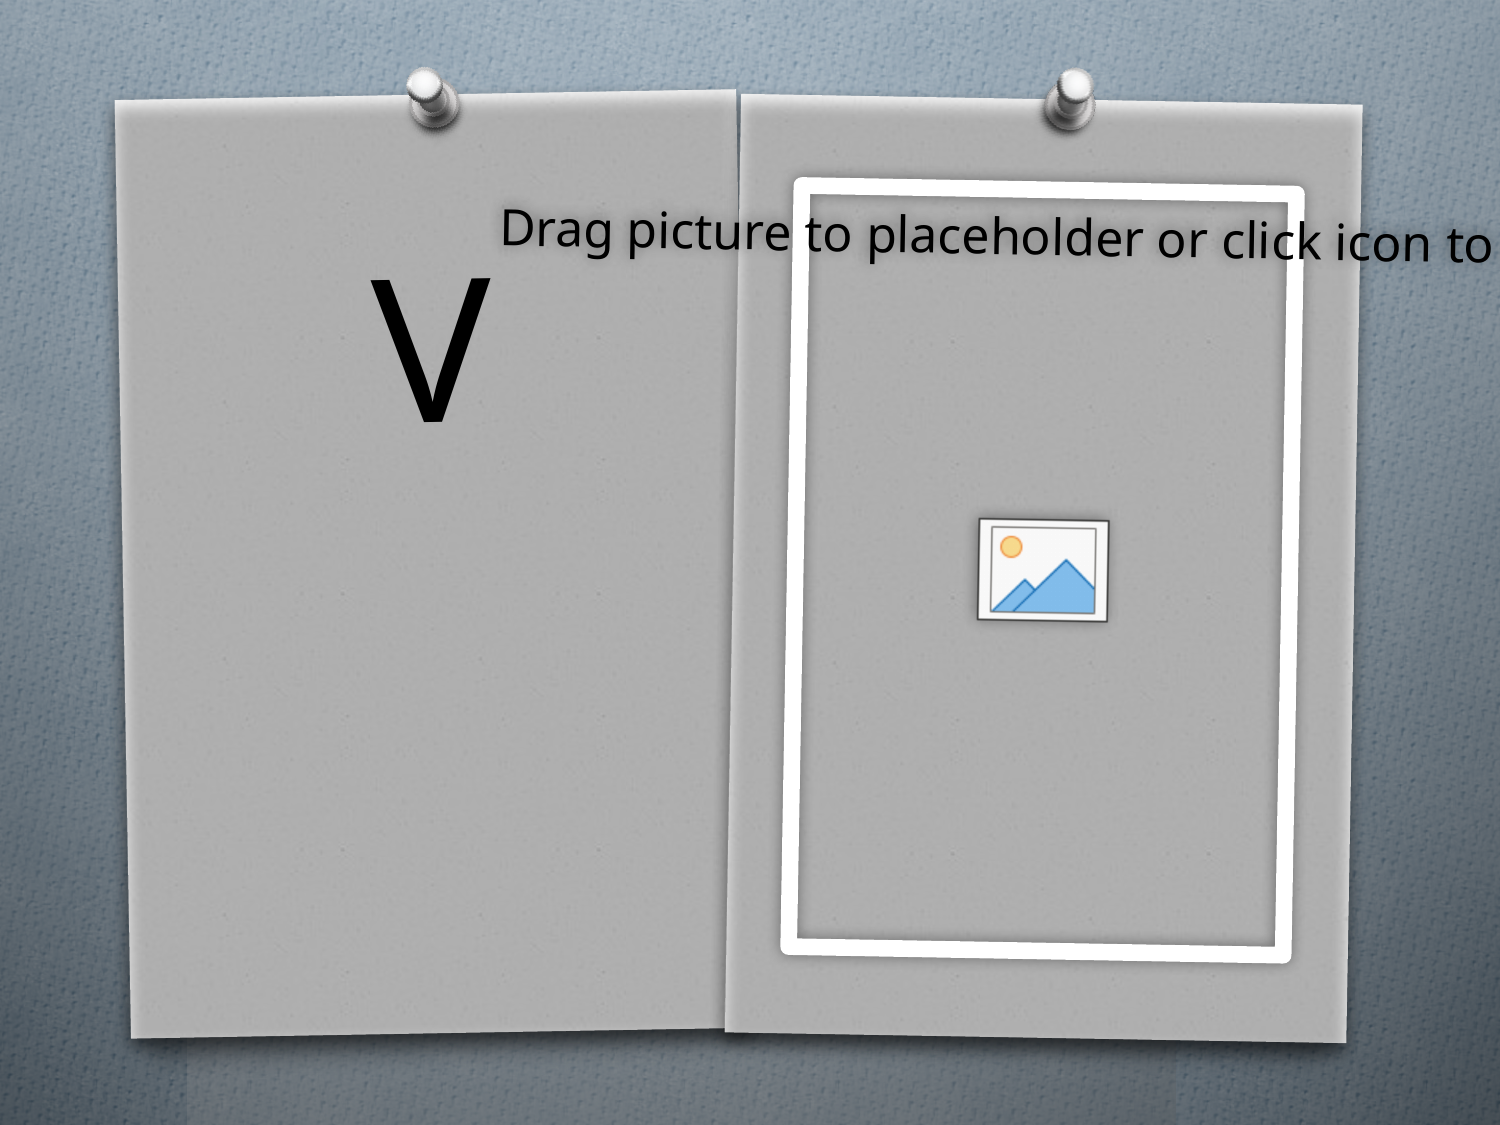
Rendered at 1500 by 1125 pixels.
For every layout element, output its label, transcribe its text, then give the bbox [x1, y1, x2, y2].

picture [803, 197, 1282, 943]
title V [179, 222, 687, 475]
picture [1016, 41, 1138, 162]
picture [375, 33, 497, 157]
